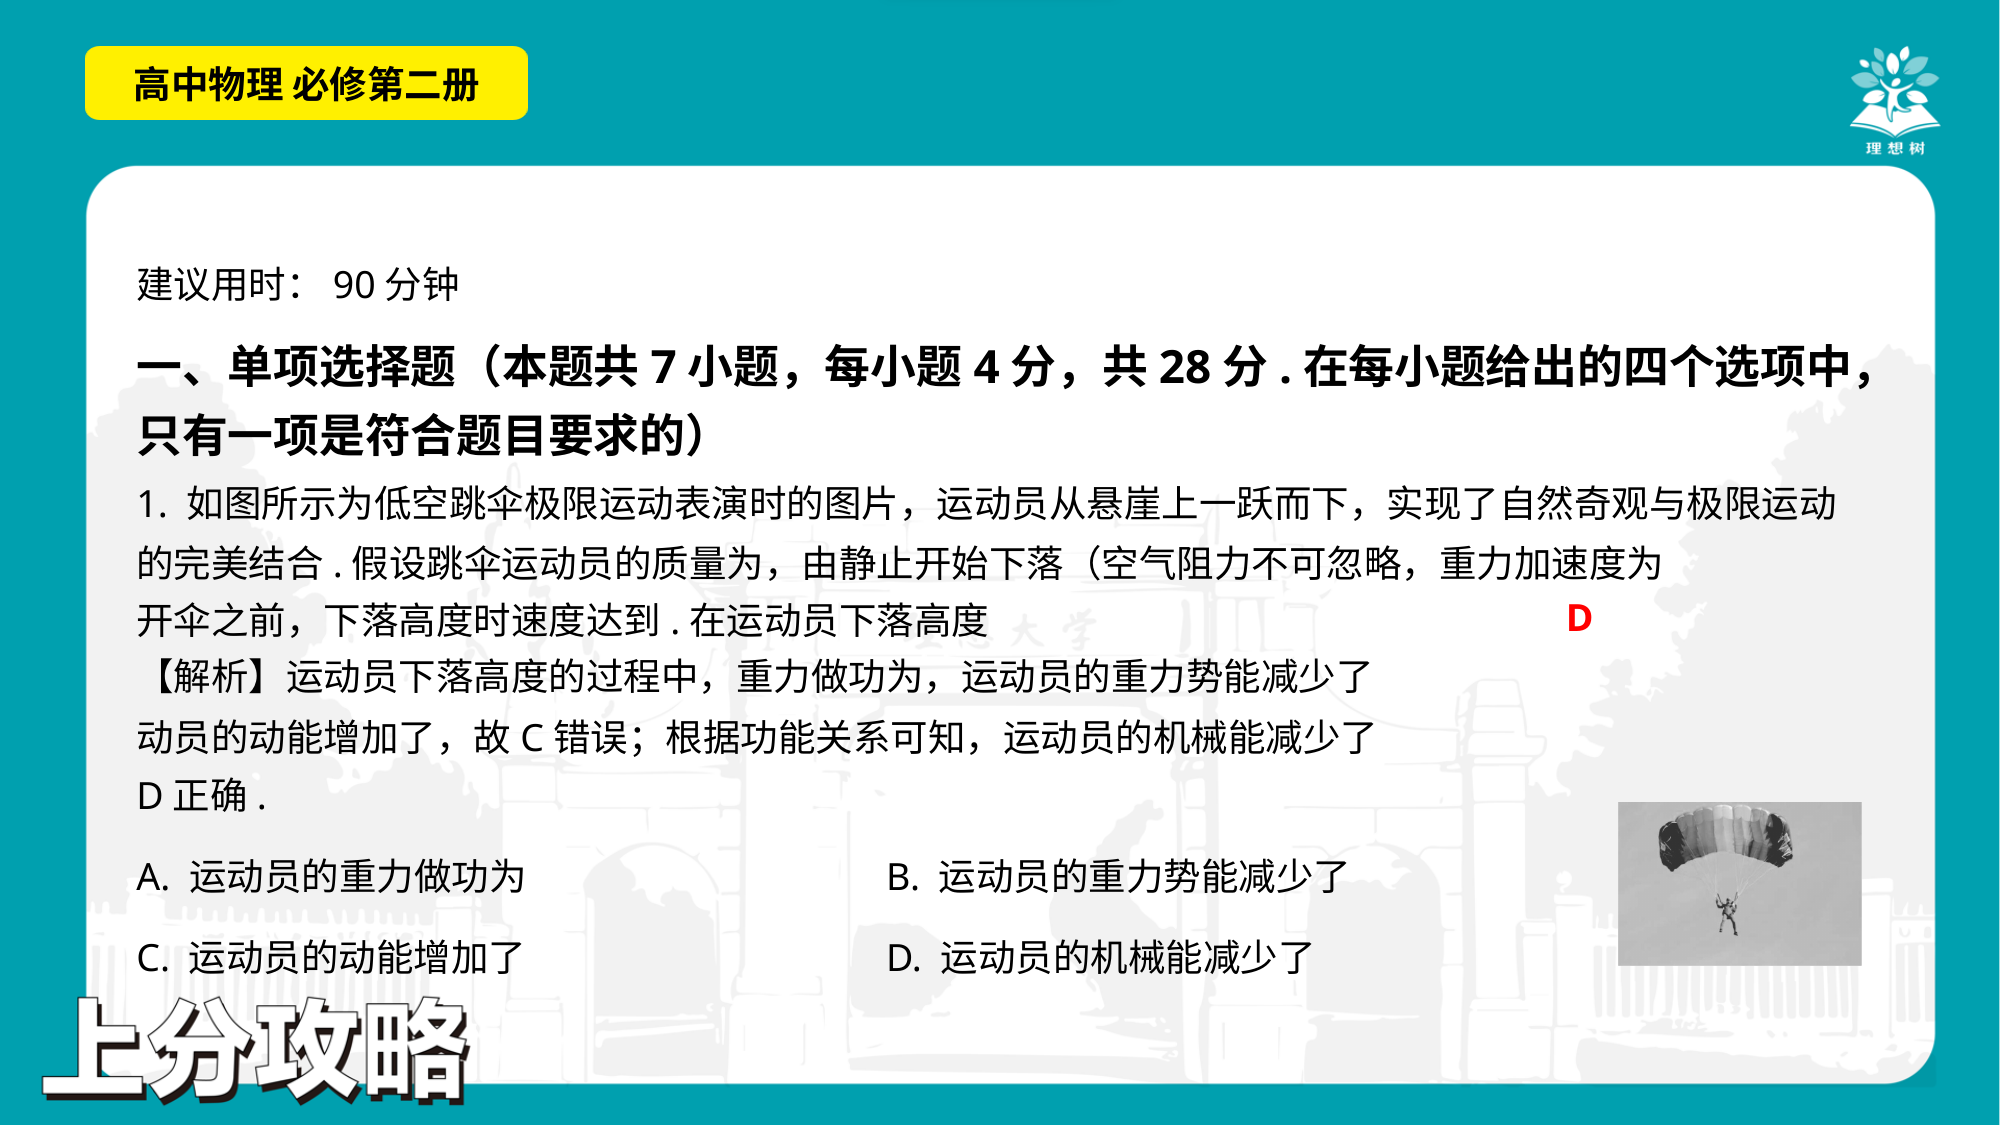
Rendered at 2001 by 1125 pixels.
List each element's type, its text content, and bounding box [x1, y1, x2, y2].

text_box D [1552, 583, 1607, 635]
text_box 一、单项选择题（本题共7小题，每小题4分，共28分.在每小题给出的四个选项中， 只有一项是符合题目要求的） [136, 319, 1865, 459]
text_box 建议用时：90分钟 [136, 247, 1865, 301]
picture [0, 0, 2000, 1125]
